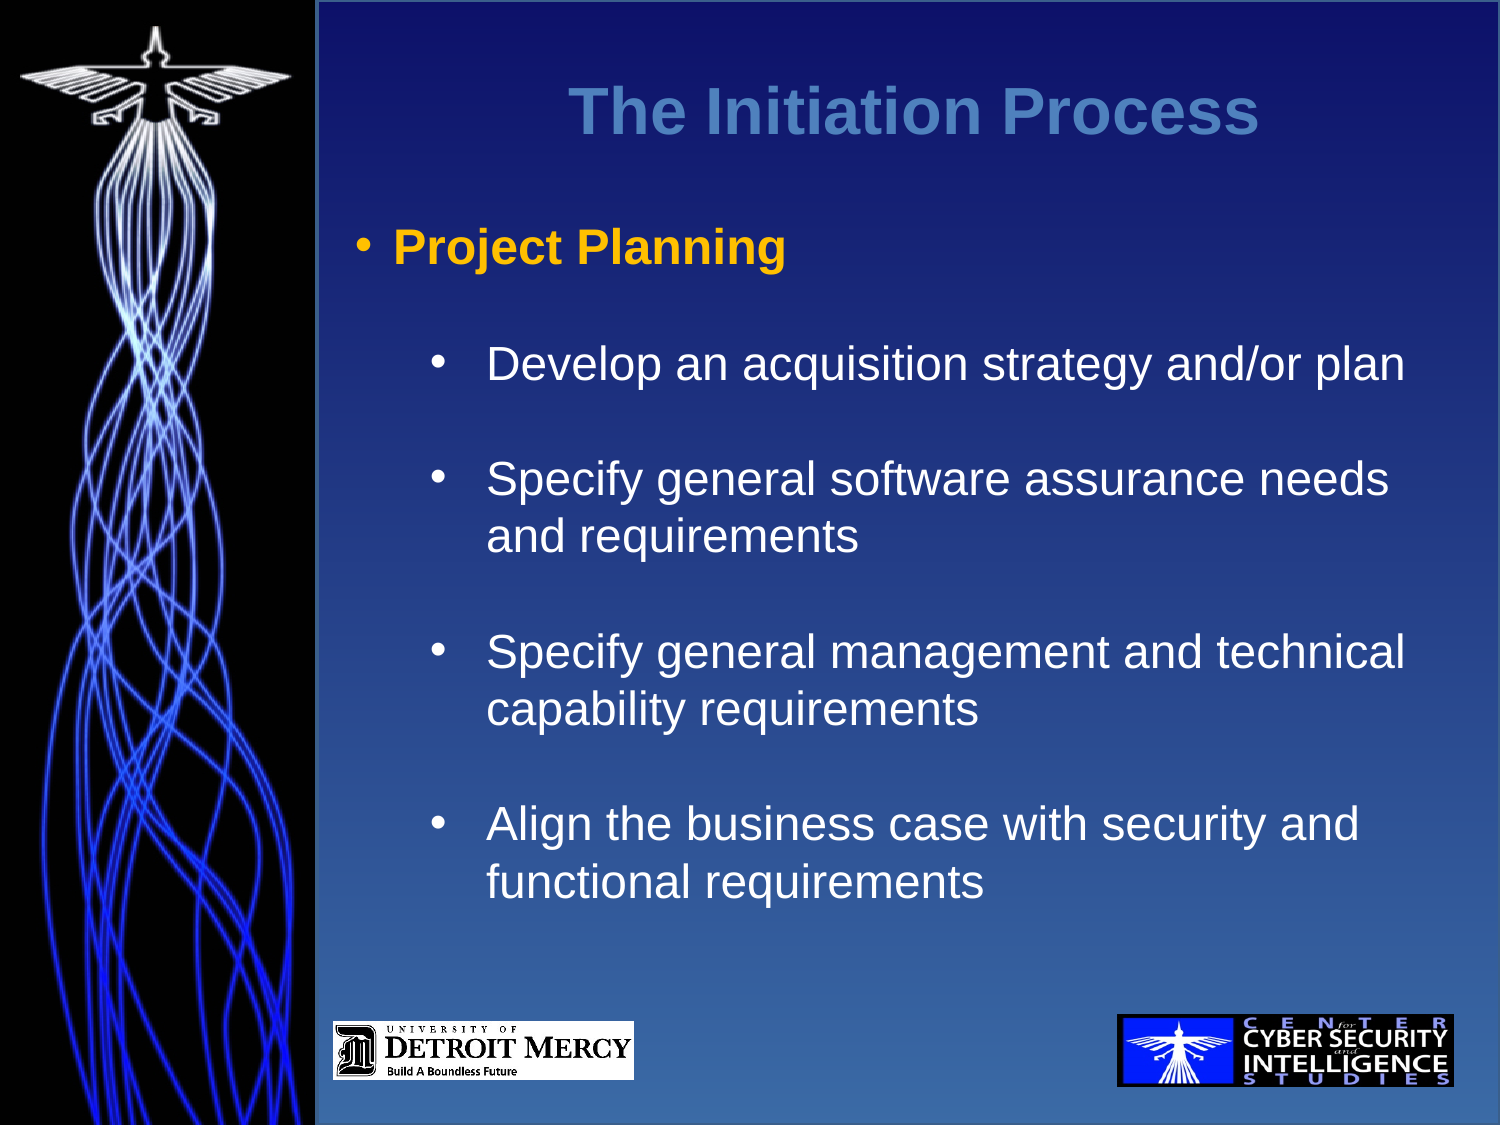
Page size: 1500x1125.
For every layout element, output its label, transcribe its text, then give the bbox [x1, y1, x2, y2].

picture [0, 0, 316, 1125]
picture [332, 1021, 634, 1080]
text_box The Initiation Process [367, 59, 1463, 157]
picture [1117, 1013, 1455, 1087]
text_box [317, 0, 1500, 1125]
text_box Project Planning Develop an acquisition strategy and/or plan Specify general software assurance needs and requirements Specify general management and technical capability requirements Align the business case with security and functional requirements [338, 206, 1500, 919]
